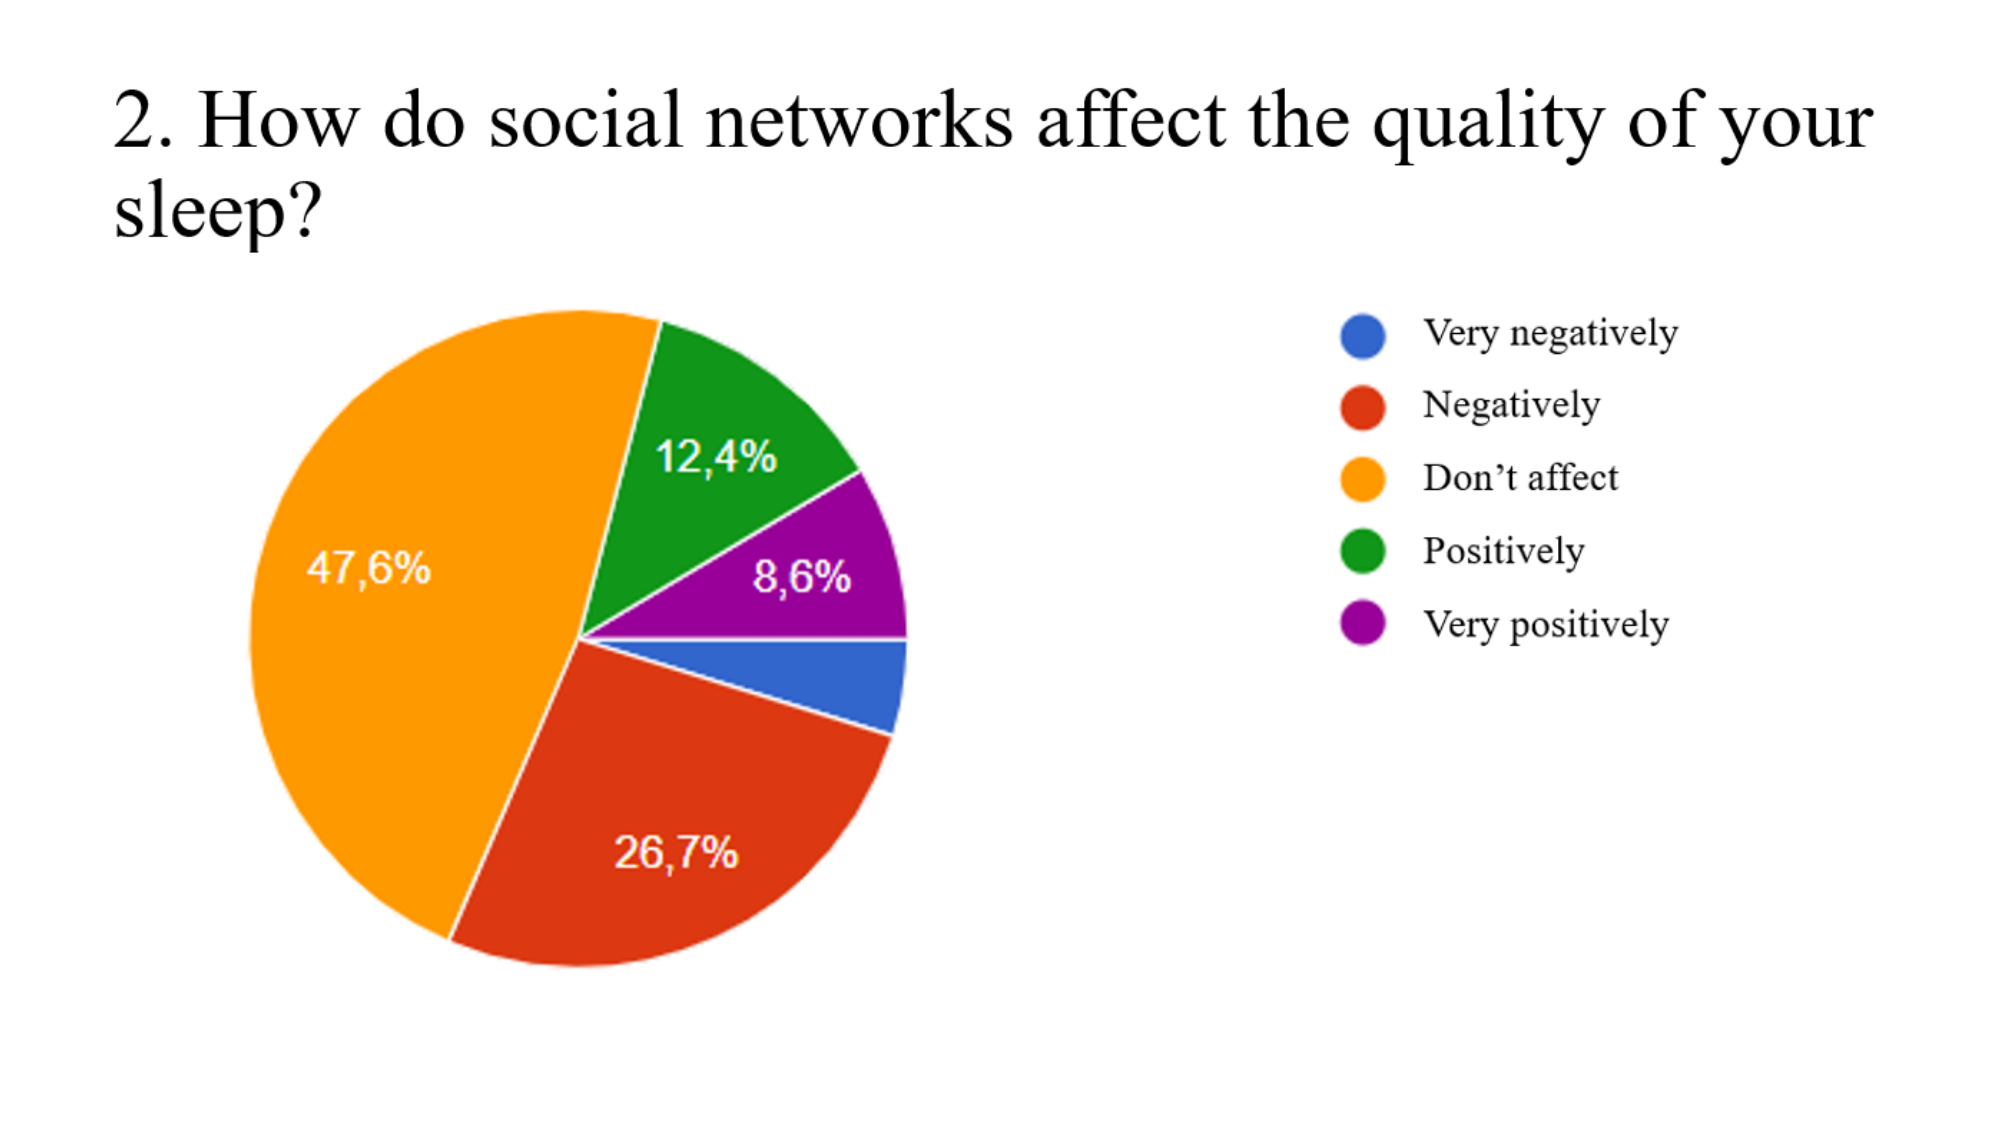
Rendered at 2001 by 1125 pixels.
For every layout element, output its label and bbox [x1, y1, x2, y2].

picture [44, 35, 1974, 1044]
